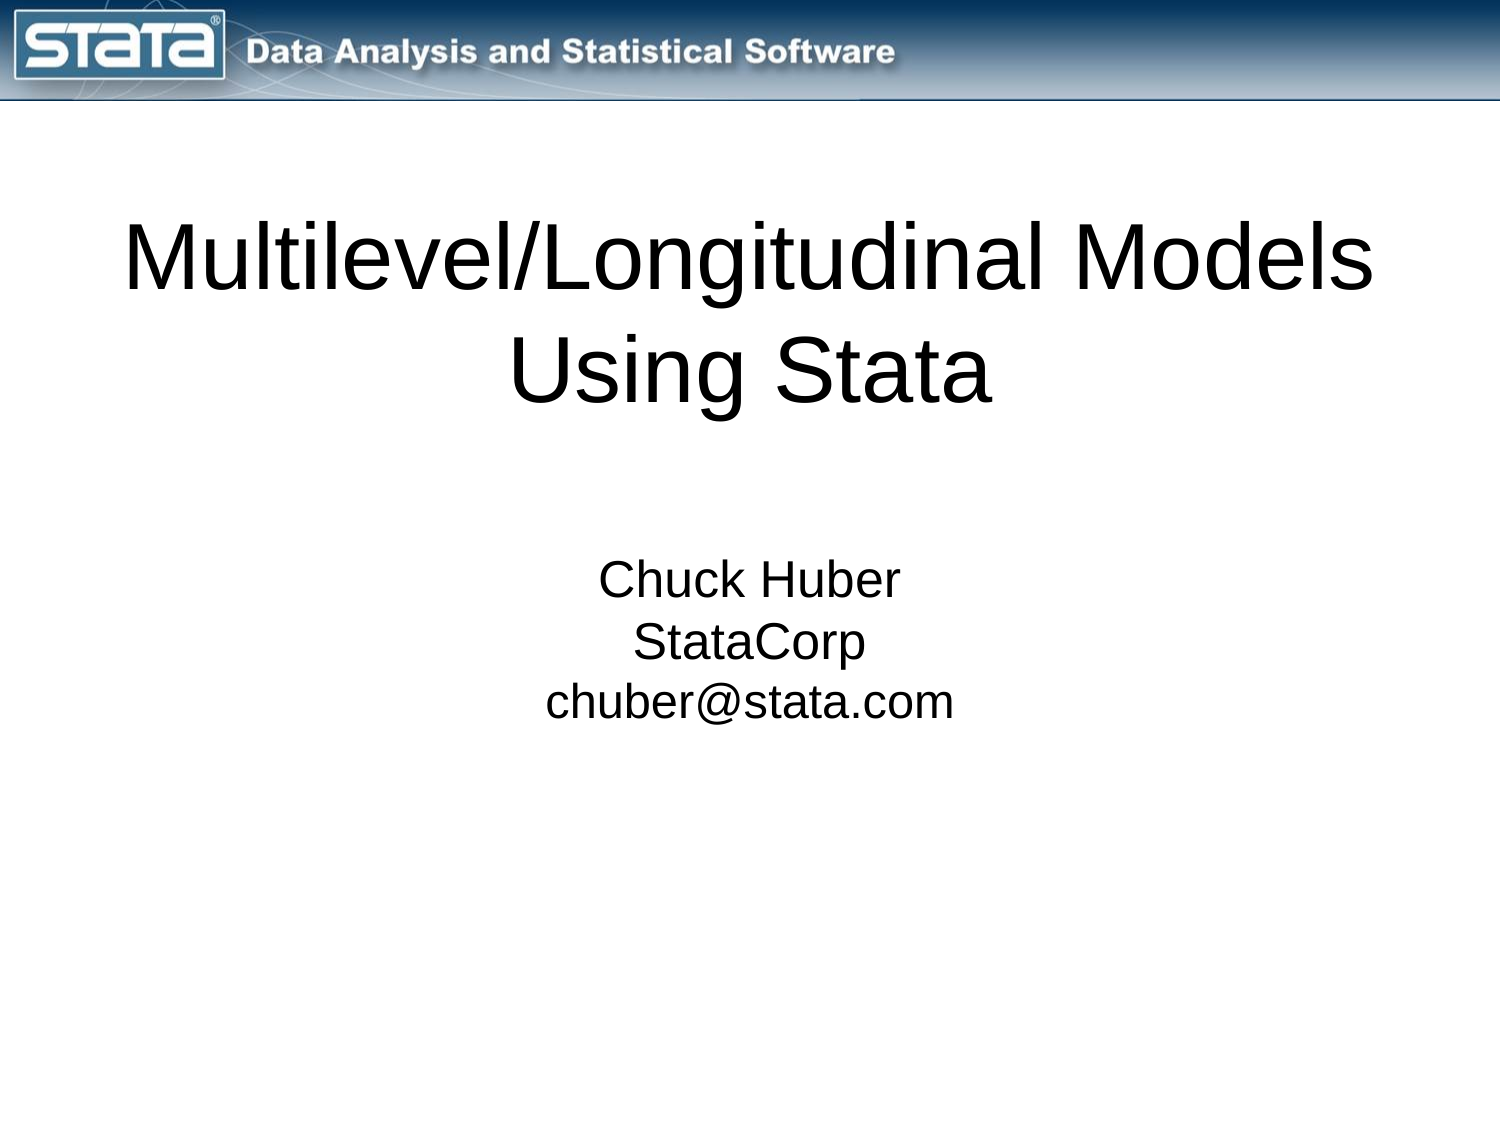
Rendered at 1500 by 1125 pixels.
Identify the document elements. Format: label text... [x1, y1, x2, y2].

subtitle Chuck Huber StataCorp chuber@stata.com [225, 537, 1275, 738]
picture [0, 0, 1500, 102]
title Multilevel/Longitudinal Models Using Stata [0, 187, 1500, 429]
